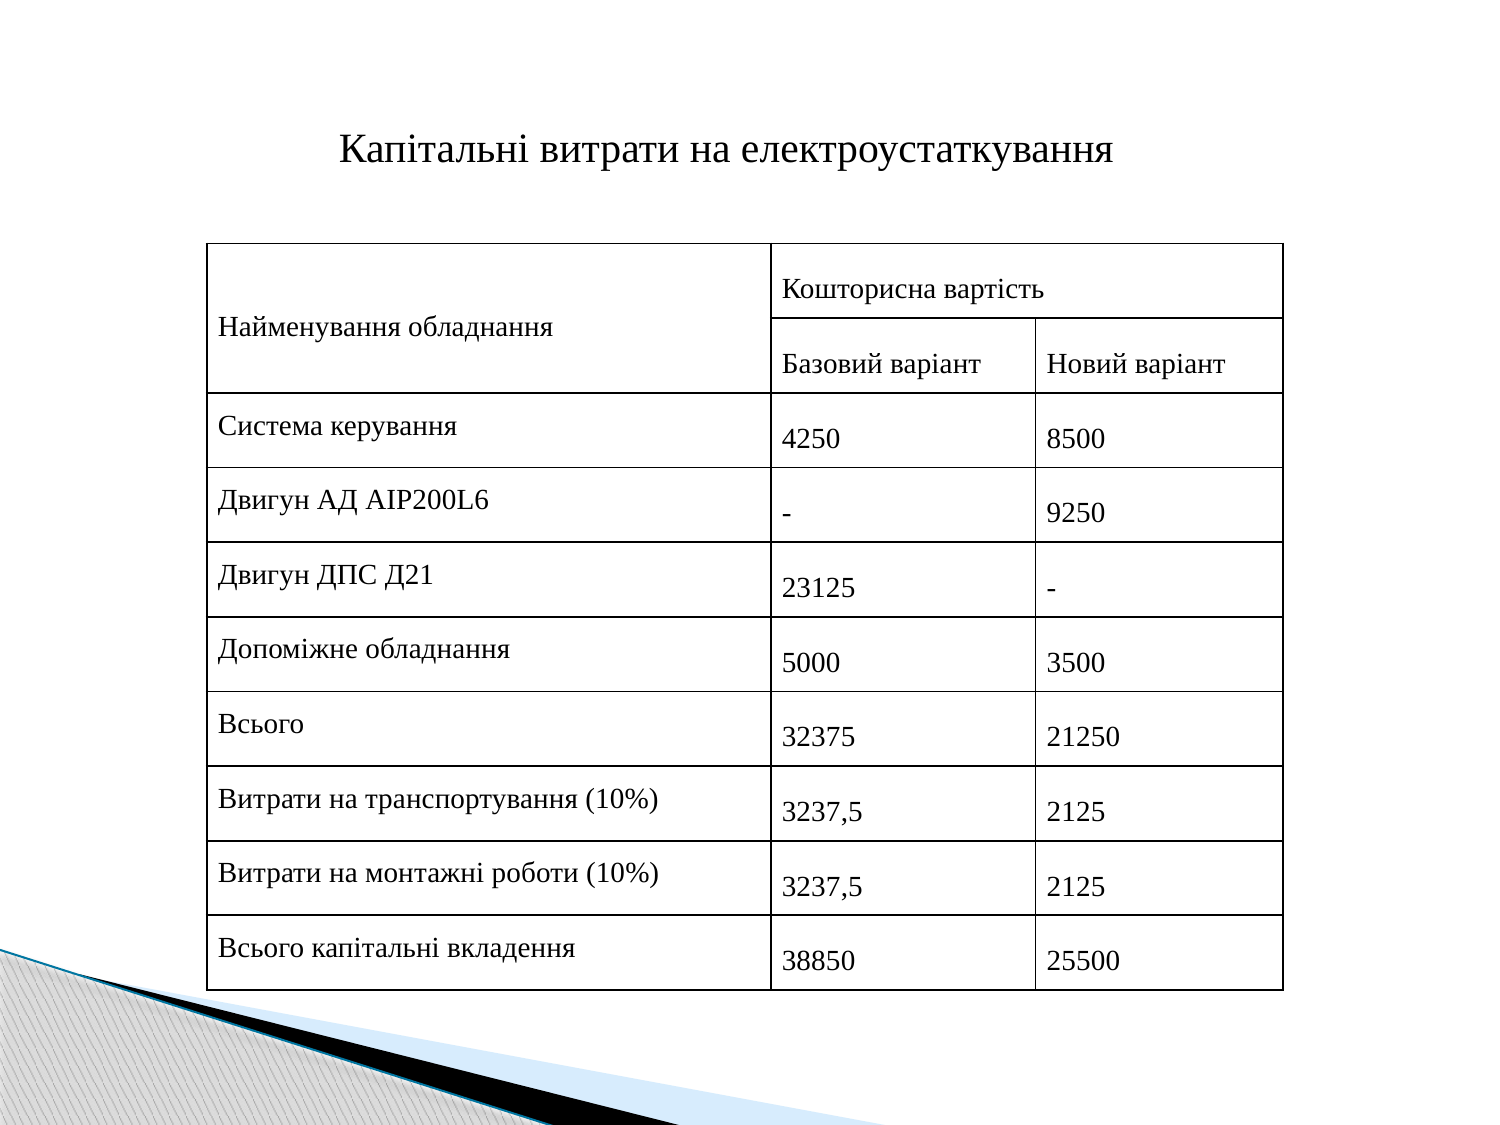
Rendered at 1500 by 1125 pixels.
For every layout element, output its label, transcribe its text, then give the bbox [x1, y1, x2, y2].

table_cell 21250 [1036, 692, 1282, 765]
table_header Кошторисна вартість [772, 244, 1282, 317]
table_cell 4250 [772, 394, 1035, 467]
table_cell 3237,5 [772, 842, 1035, 914]
table_cell 25500 [1036, 916, 1282, 989]
table_cell 23125 [772, 543, 1035, 616]
table_cell 2125 [1036, 767, 1282, 840]
table_cell 9250 [1036, 468, 1282, 541]
table_cell 3500 [1036, 618, 1282, 691]
table_cell Допоміжне обладнання [208, 618, 770, 691]
text_box Капітальні витрати на електроустаткування [253, 113, 1199, 179]
table_cell - [1036, 543, 1282, 616]
table_header Найменування обладнання [208, 244, 770, 392]
table_cell 32375 [772, 692, 1035, 765]
table_cell Всього капітальні вкладення [208, 916, 770, 989]
table_cell - [772, 468, 1035, 541]
table_cell 8500 [1036, 394, 1282, 467]
table_cell Базовий варіант [772, 319, 1035, 392]
table_cell Витрати на транспортування (10%) [208, 767, 770, 840]
table_cell 5000 [772, 618, 1035, 691]
table_cell Витрати на монтажні роботи (10%) [208, 842, 770, 914]
table_cell Всього [208, 692, 770, 765]
table_cell Новий варіант [1036, 319, 1282, 392]
table_cell Система керування [208, 394, 770, 467]
table_cell 2125 [1036, 842, 1282, 914]
table_cell 3237,5 [772, 767, 1035, 840]
table_cell Двигун АД АІР200L6 [208, 468, 770, 541]
table_cell Двигун ДПС Д21 [208, 543, 770, 616]
table_cell 38850 [772, 916, 1035, 989]
